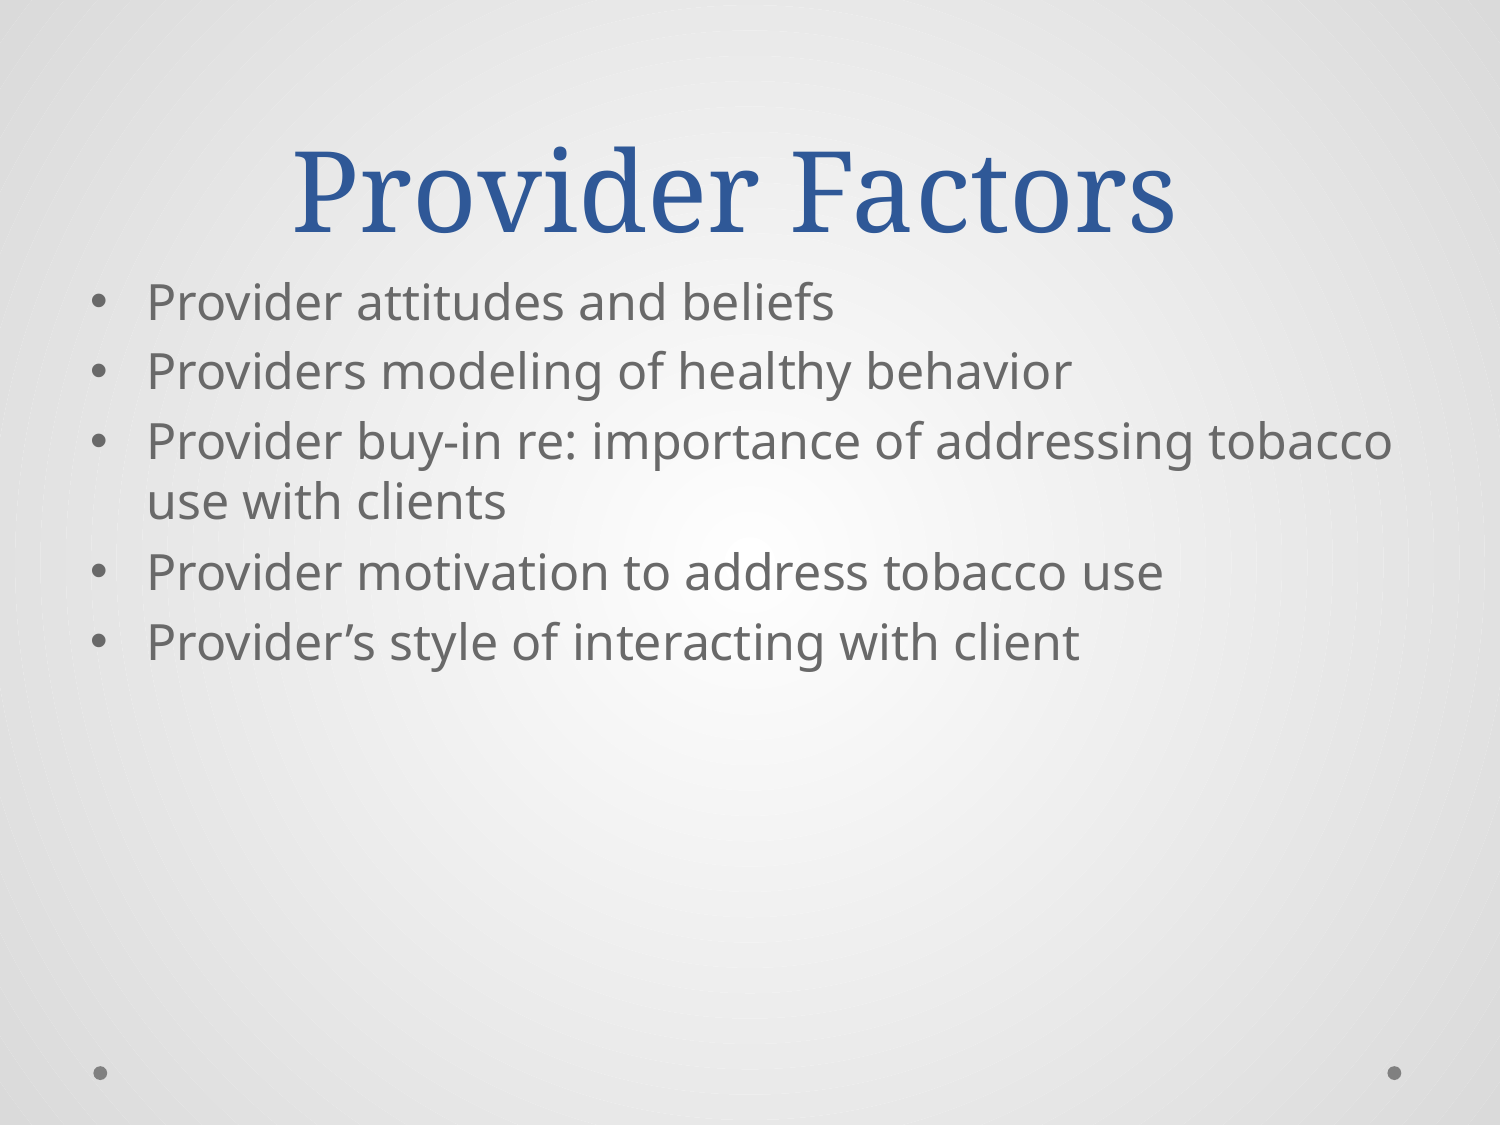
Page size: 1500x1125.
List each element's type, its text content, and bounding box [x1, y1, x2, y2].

title Provider Factors [75, 0, 1425, 262]
list Provider attitudes and beliefs Providers modeling of healthy behavior Provider buy-in re: importance of addressing tobacco use with clients Provider motivation to address tobacco use Provider’s style of interacting with client [75, 262, 1425, 1092]
